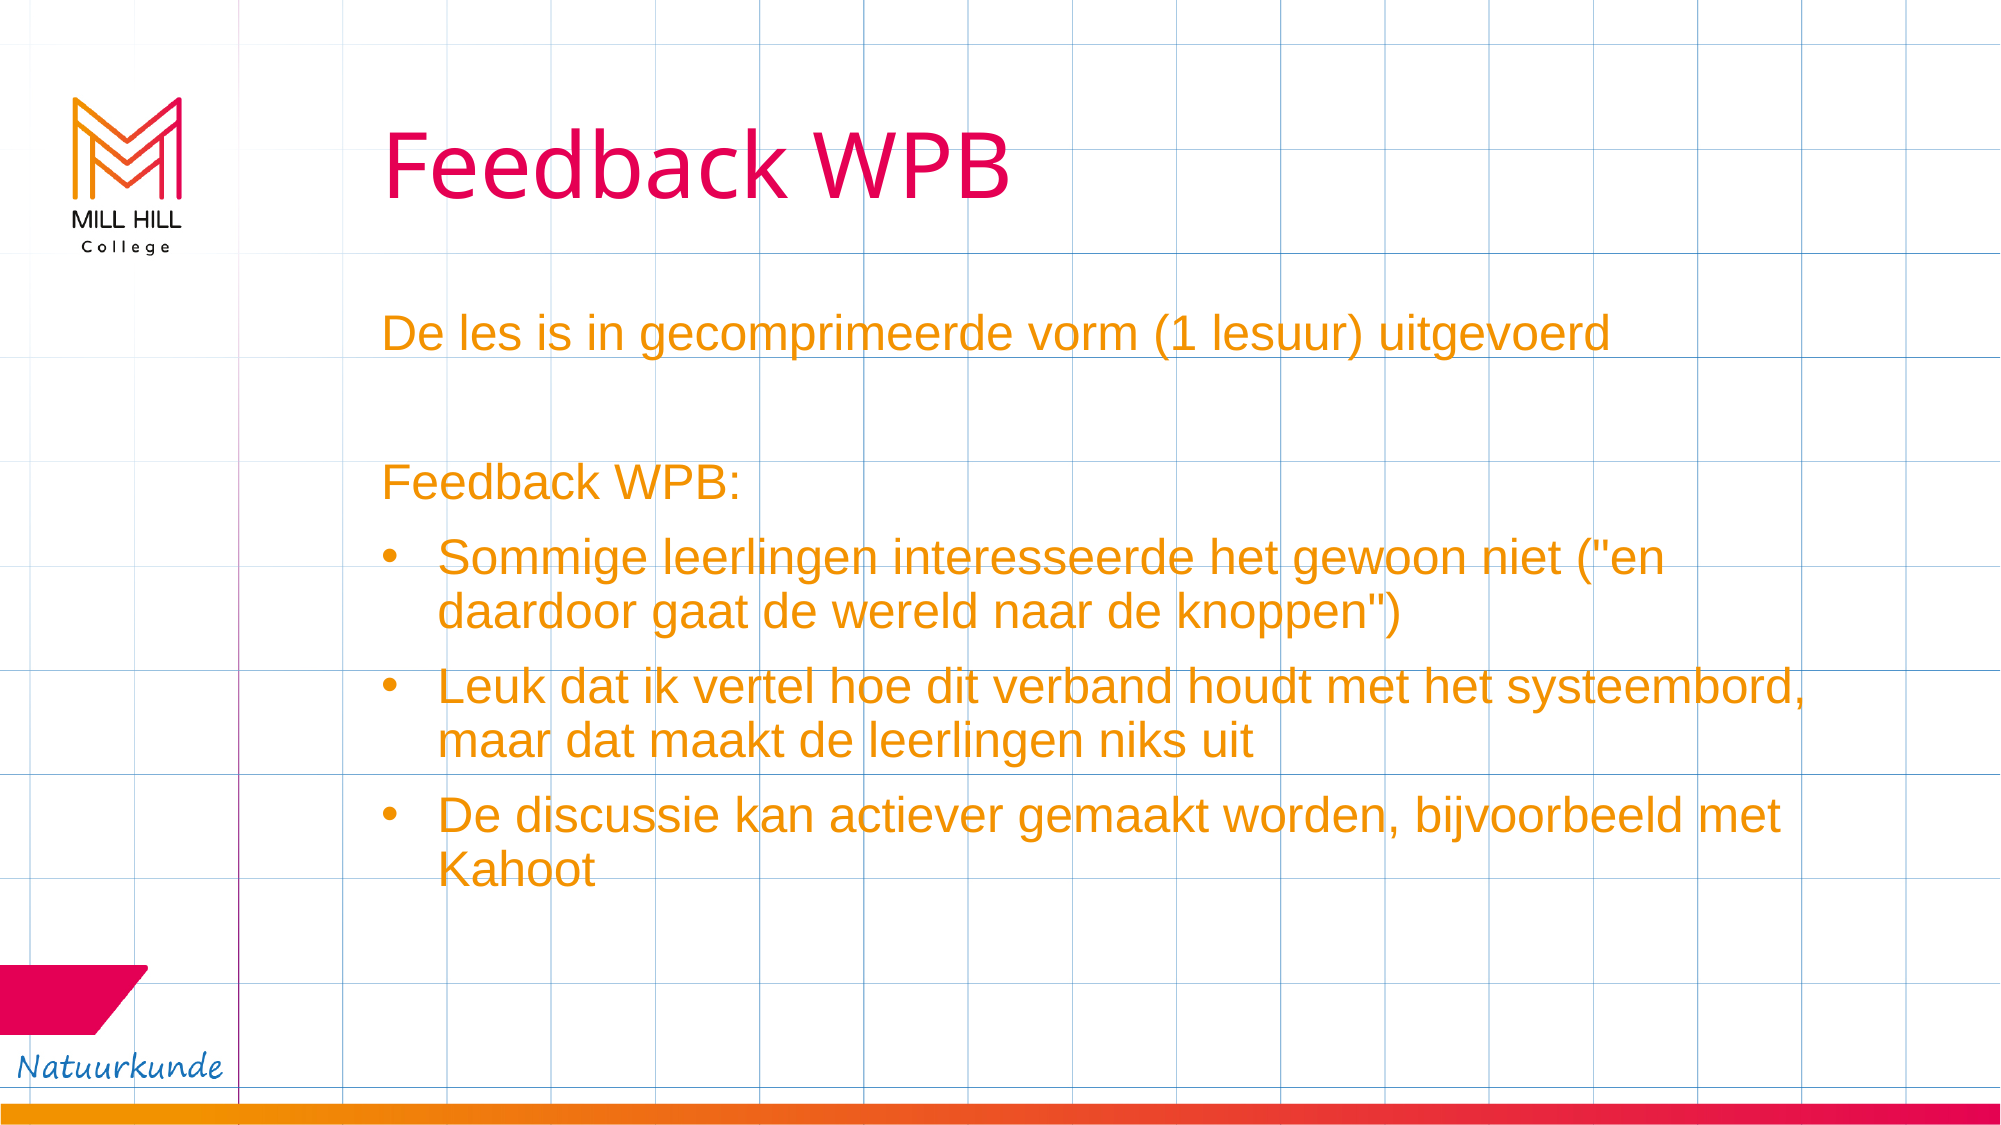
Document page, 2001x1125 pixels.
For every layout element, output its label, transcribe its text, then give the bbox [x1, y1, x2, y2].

list De les is in gecomprimeerde vorm (1 lesuur) uitgevoerd Feedback WPB: Sommige leerlingen interesseerde het gewoon niet ("en daardoor gaat de wereld naar de knoppen") Leuk dat ik vertel hoe dit verband houdt met het systeembord, maar dat maakt de leerlingen niks uit De discussie kan actiever gemaakt worden, bijvoorbeeld met Kahoot [366, 299, 1884, 1014]
title Feedback WPB [366, 59, 1884, 278]
picture [0, 0, 2001, 1125]
